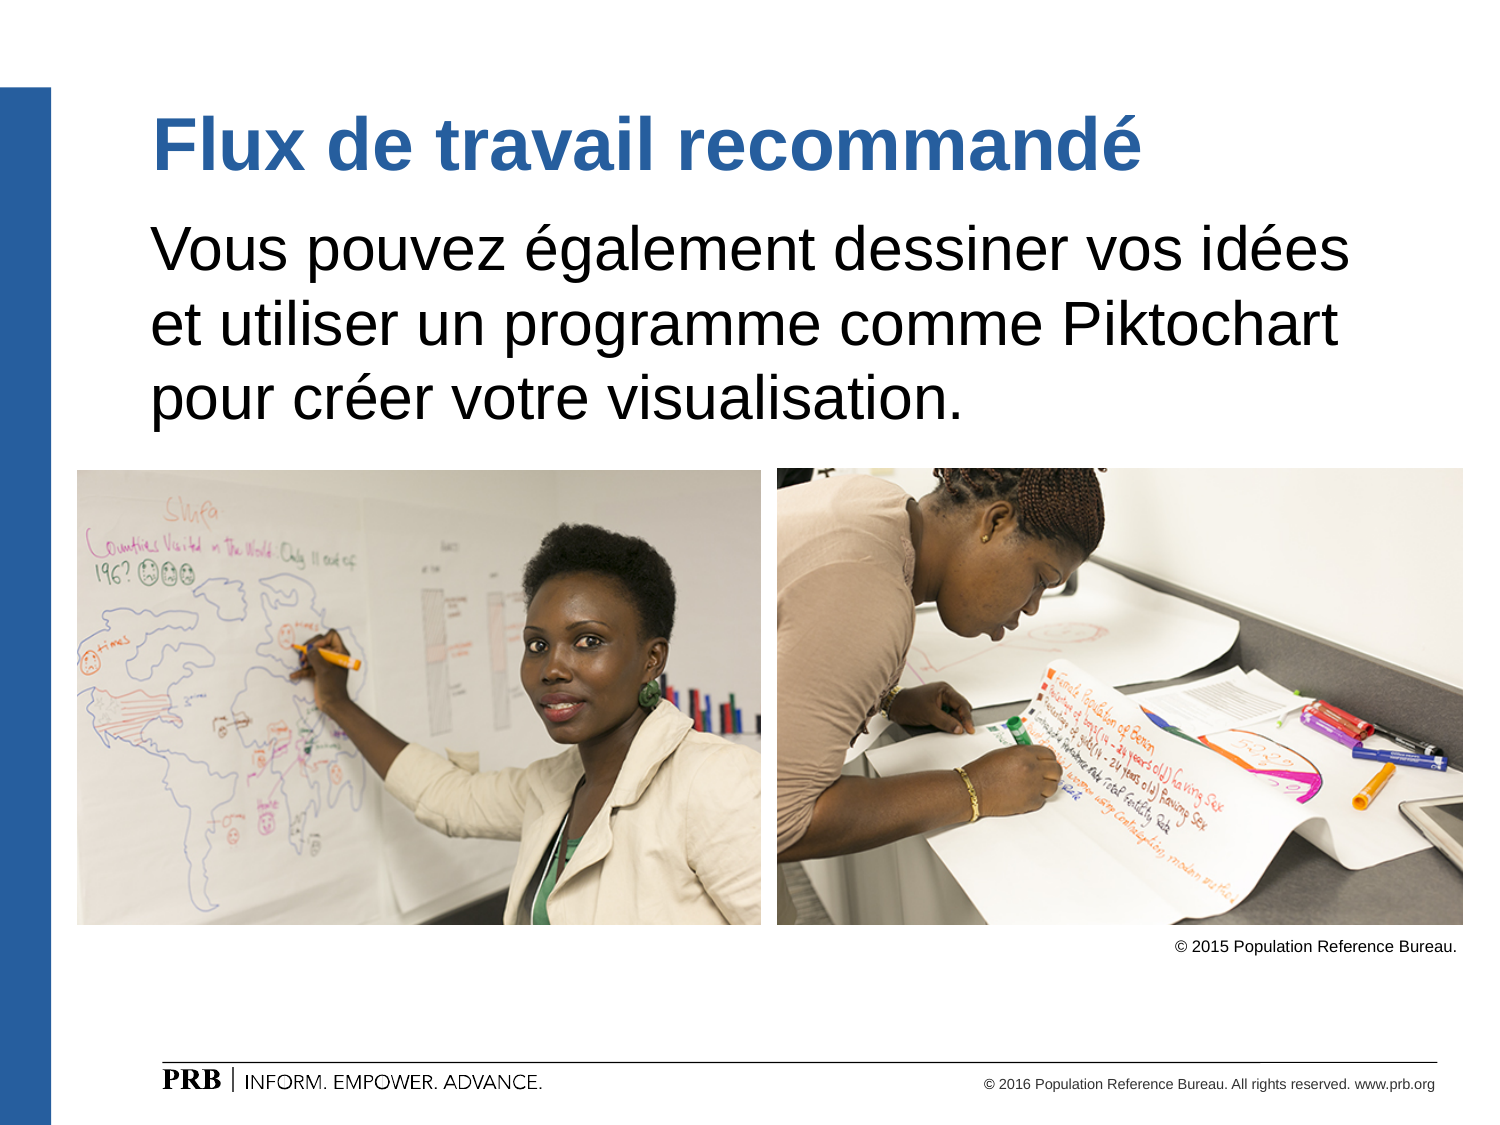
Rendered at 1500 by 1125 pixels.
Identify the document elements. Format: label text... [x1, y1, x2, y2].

text_box © 2015 Population Reference Bureau. [1160, 928, 1473, 963]
picture [777, 468, 1463, 926]
list Vous pouvez également dessiner vos idées et utiliser un programme comme Piktochart pour créer votre visualisation. [135, 200, 1404, 1013]
picture [77, 469, 761, 926]
title Flux de travail recommandé [137, 87, 1407, 250]
